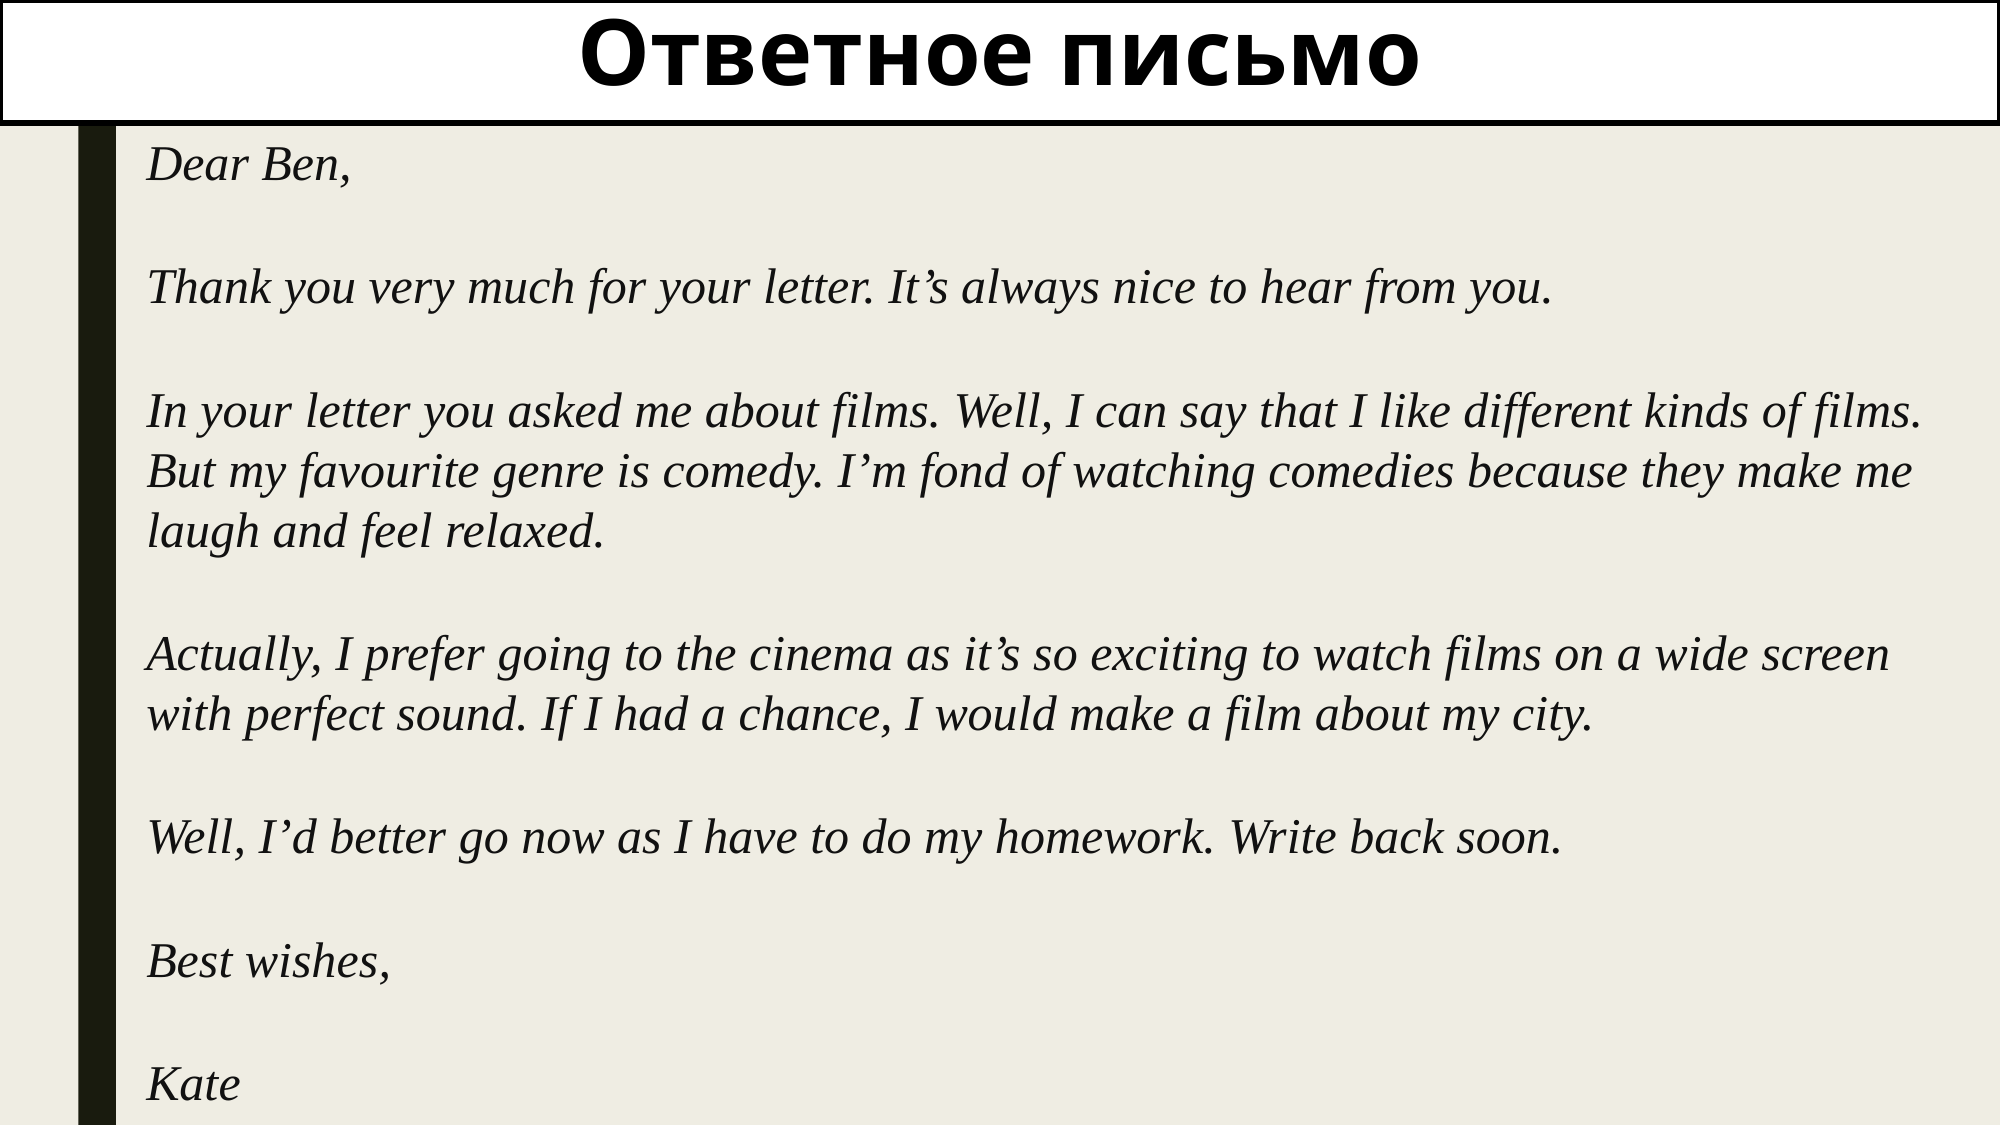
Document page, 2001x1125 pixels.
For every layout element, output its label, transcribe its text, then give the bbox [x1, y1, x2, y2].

list Dear Ben, Thank you very much for your letter. It’s always nice to hear from you. In your letter you asked me about films. Well, I can say that I like different kinds of films. But my favourite genre is comedy. I’m fond of watching comedies because they make me laugh and feel relaxed. Actually, I prefer going to the cinema as it’s so exciting to watch films on a wide screen with perfect sound. If I had a chance, I would make a film about my city. Well, I’d better go now as I have to do my homework. Write back soon. Best wishes, Kate [131, 122, 1984, 1088]
title Ответное письмо [0, 0, 2000, 126]
